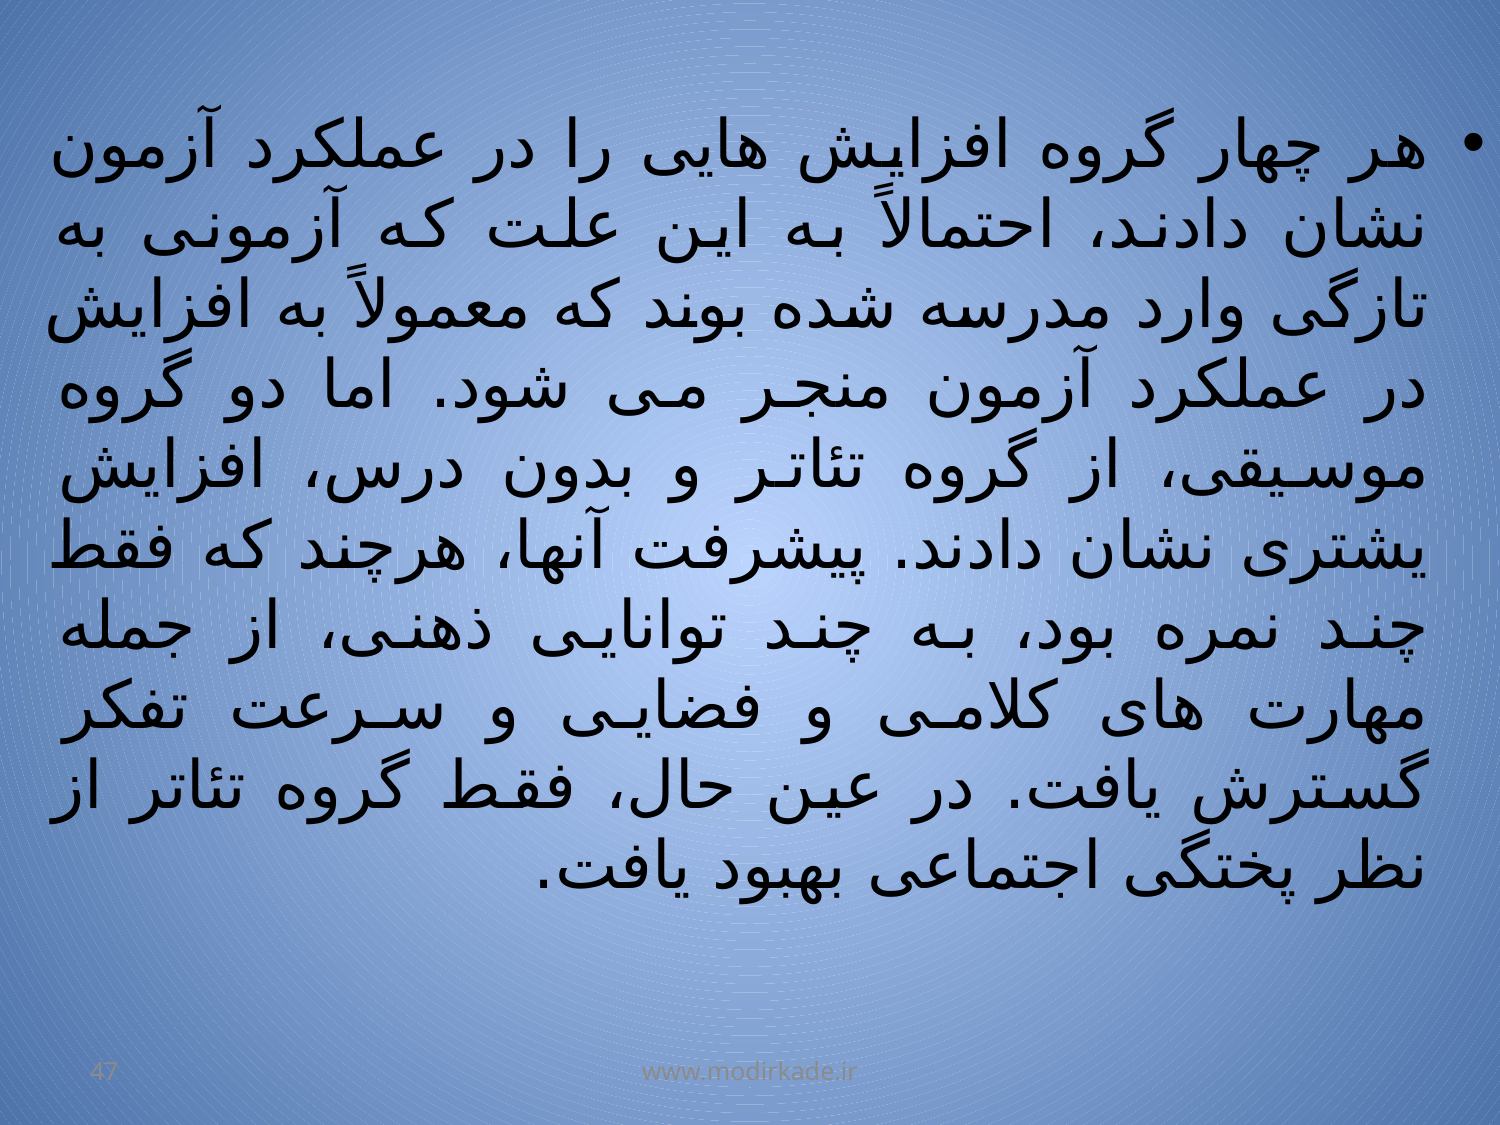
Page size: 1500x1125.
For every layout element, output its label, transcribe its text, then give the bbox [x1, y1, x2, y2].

list هر چهار گروه افزایش هایی را در عملکرد آزمون نشان دادند، احتمالاً به این علت که آزمونی به تازگی وارد مدرسه شده بوند که معمولاً به افزایش در عملکرد آزمون منجر می شود. اما دو گروه موسیقی، از گروه تئاتر و بدون درس، افزایش یشتری نشان دادند. پیشرفت آنها، هرچند که فقط چند نمره بود، به چند توانایی ذهنی، از جمله مهارت های کلامی و فضایی و سرعت تفکر گسترش یافت. در عین حال، فقط گروه تئاتر از نظر پختگی اجتماعی بهبود یافت. [29, 0, 1500, 1125]
slide_number 47 [75, 1042, 425, 1103]
footer www.modirkade.ir [512, 1042, 988, 1103]
